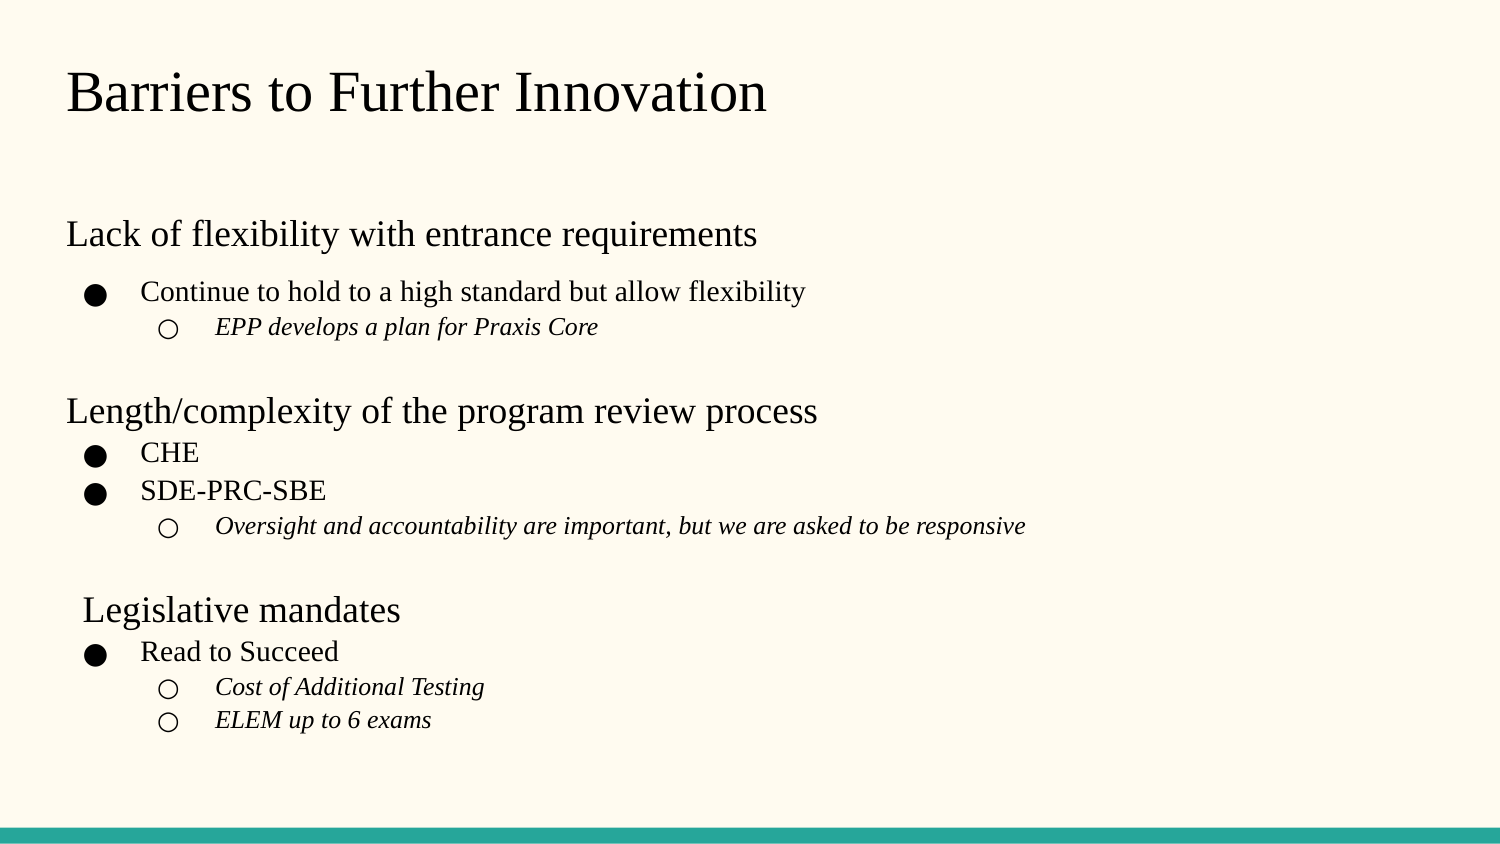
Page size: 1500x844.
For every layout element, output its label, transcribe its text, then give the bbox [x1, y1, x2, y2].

title Barriers to Further Innovation [51, 43, 1449, 145]
list Lack of flexibility with entrance requirements Continue to hold to a high standard but allow flexibility EPP develops a plan for Praxis Core Length/complexity of the program review process CHE SDE-PRC-SBE Oversight and accountability are important, but we are asked to be responsive Legislative mandates Read to Succeed Cost of Additional Testing ELEM up to 6 exams [51, 192, 1449, 750]
